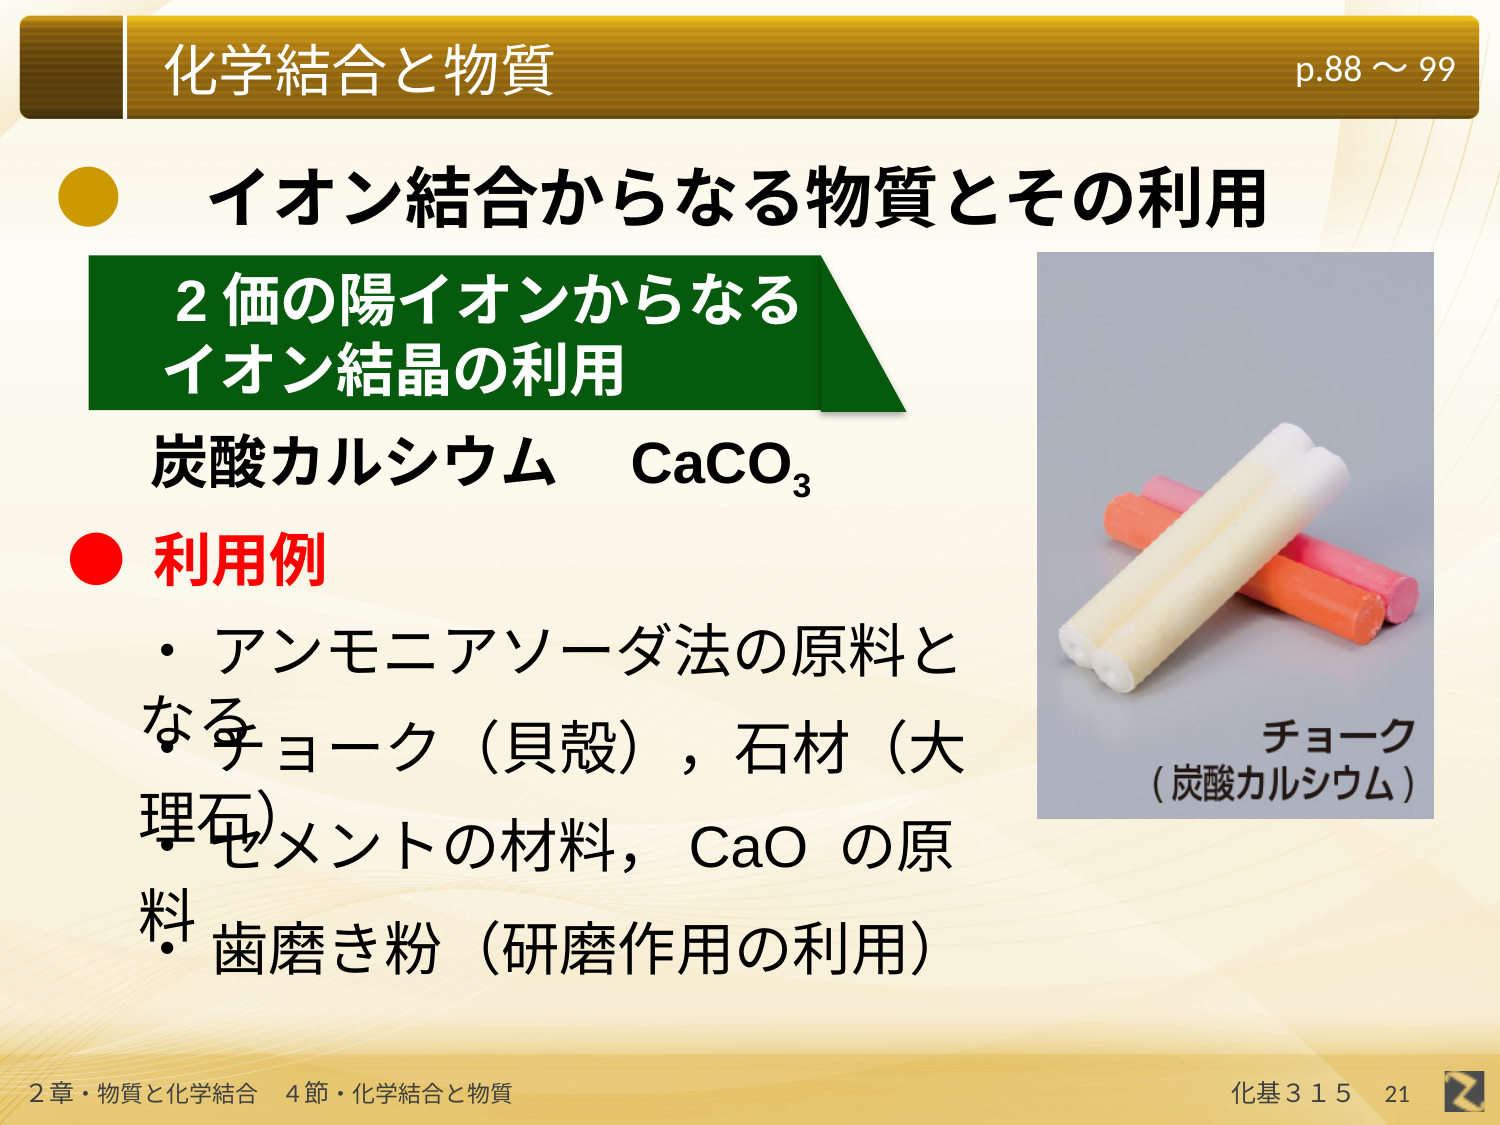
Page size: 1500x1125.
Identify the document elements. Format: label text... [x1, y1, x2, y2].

picture [0, 0, 1500, 1125]
text_box 炭酸カルシウム CaCO3 [135, 417, 975, 513]
text_box ● イオン結合からなる物質とその利用 [41, 148, 1294, 244]
text_box ● 利用例 [53, 515, 349, 601]
text_box ・ 歯磨き粉（研磨作用の利用） [124, 904, 1022, 990]
text_box ・ アンモニアソーダ法の原料となる [124, 606, 1022, 704]
slide_number 21 [1358, 1070, 1437, 1118]
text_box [88, 255, 907, 413]
text_box ・ セメントの材料，CaO の原料 [123, 801, 1022, 957]
text_box ・ チョーク（貝殻），石材（大理石） [123, 704, 1022, 801]
